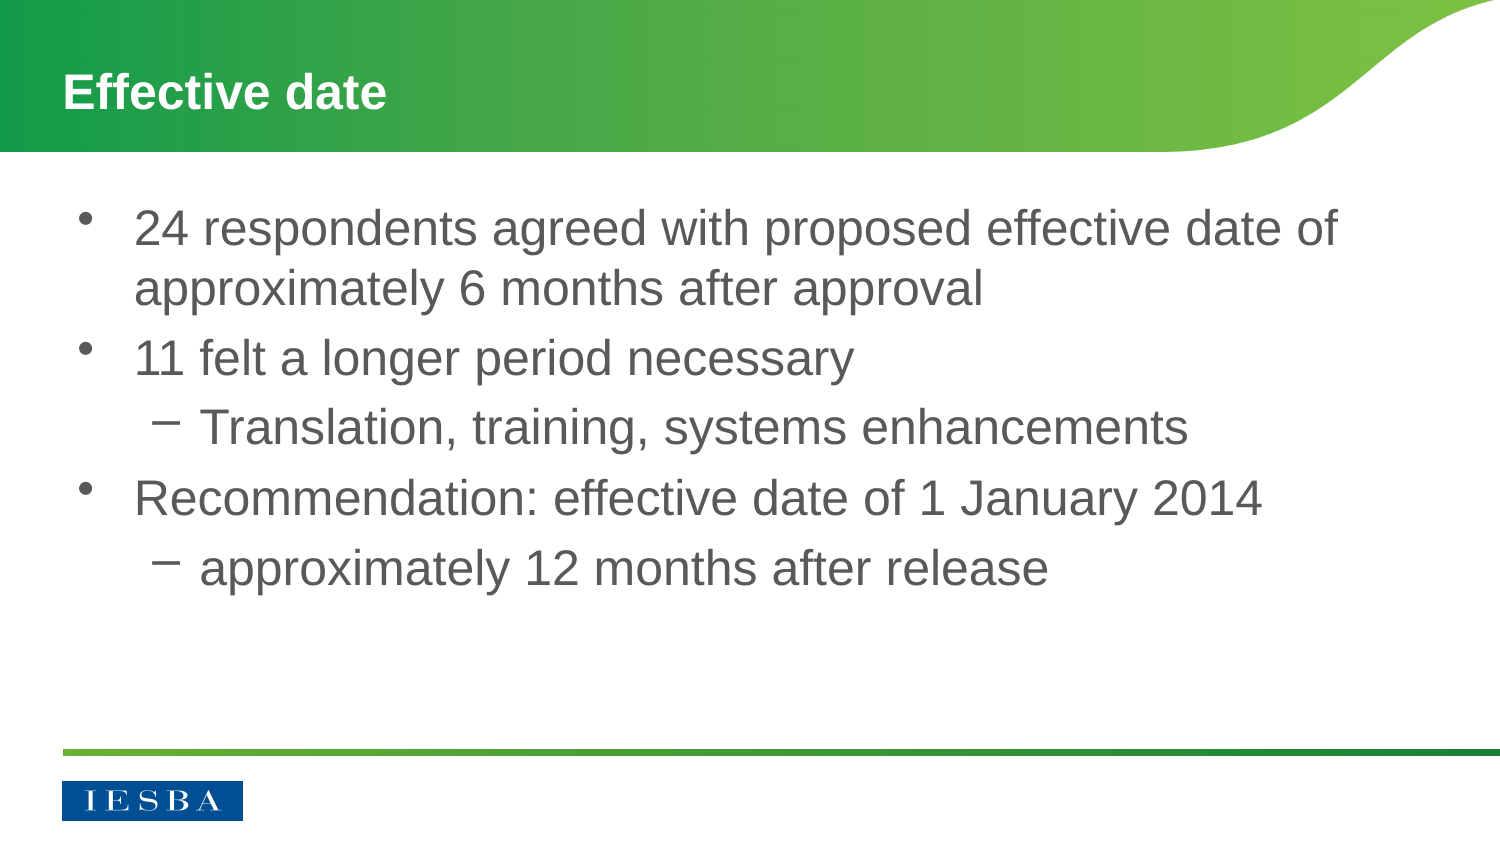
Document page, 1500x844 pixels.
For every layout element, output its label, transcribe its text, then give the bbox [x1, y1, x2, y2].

list 24 respondents agreed with proposed effective date of approximately 6 months after approval 11 felt a longer period necessary Translation, training, systems enhancements Recommendation: effective date of 1 January 2014 approximately 12 months after release [62, 187, 1450, 694]
picture [62, 781, 243, 821]
title Effective date [62, 56, 1300, 122]
picture [0, 0, 1497, 152]
